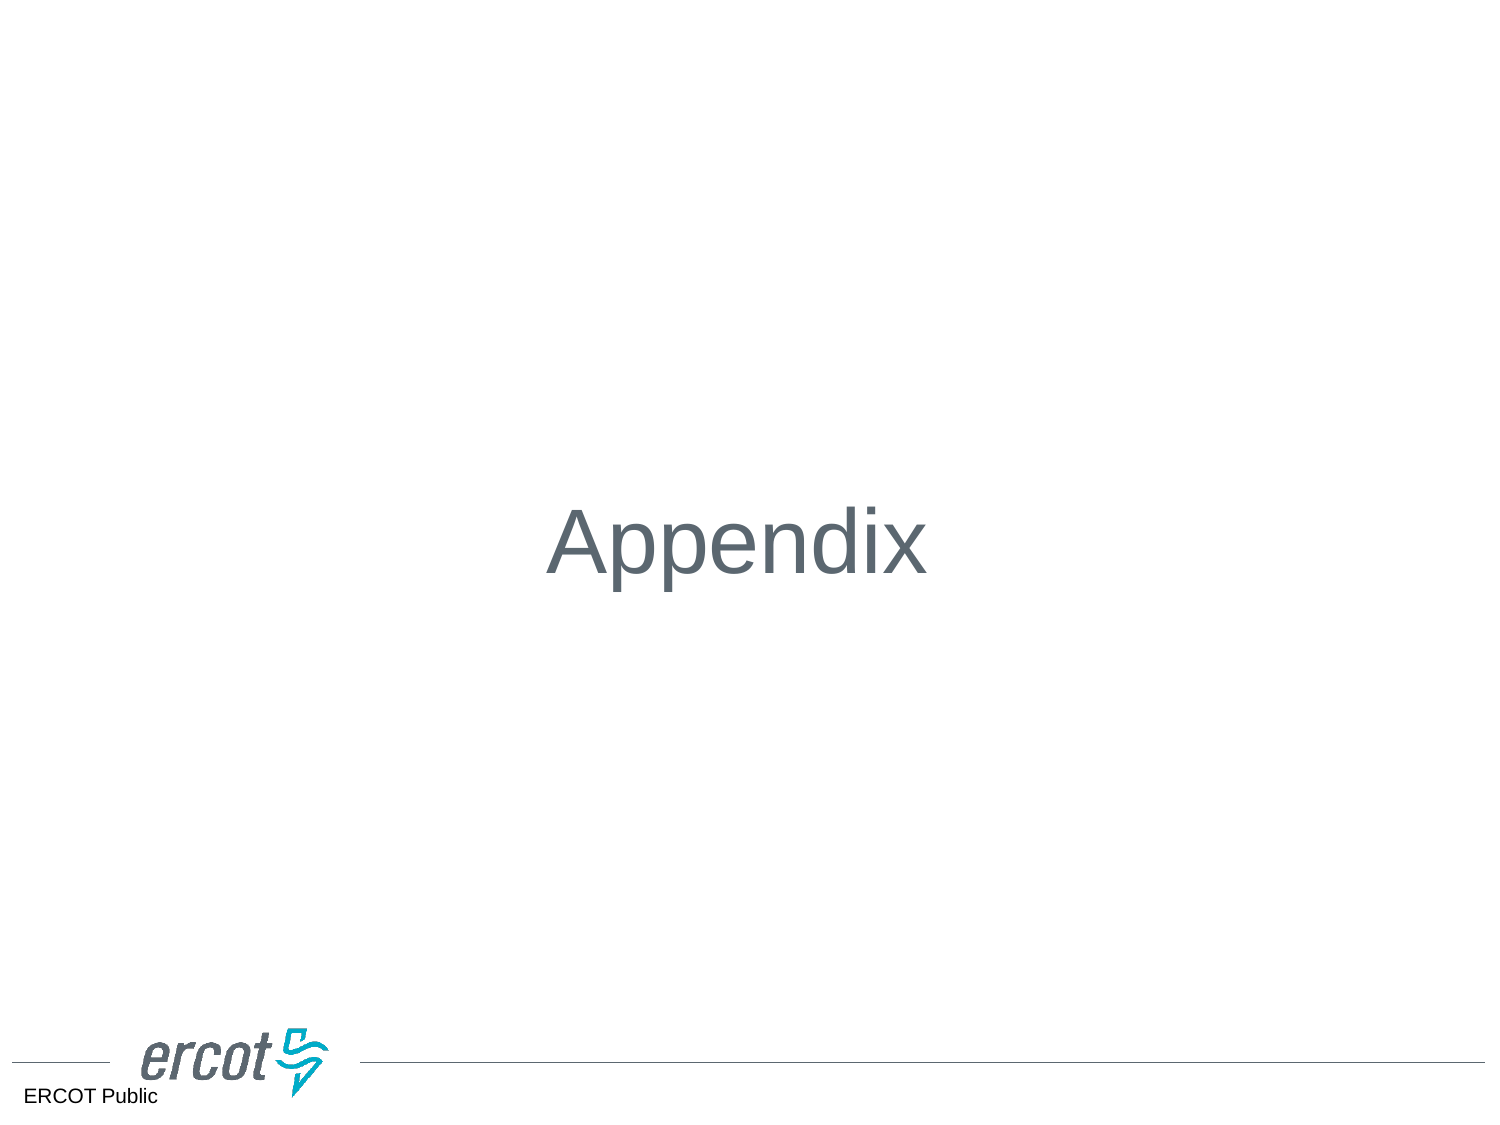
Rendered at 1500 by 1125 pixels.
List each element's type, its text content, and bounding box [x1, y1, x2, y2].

picture [137, 1024, 332, 1100]
title Appendix [99, 474, 1375, 717]
